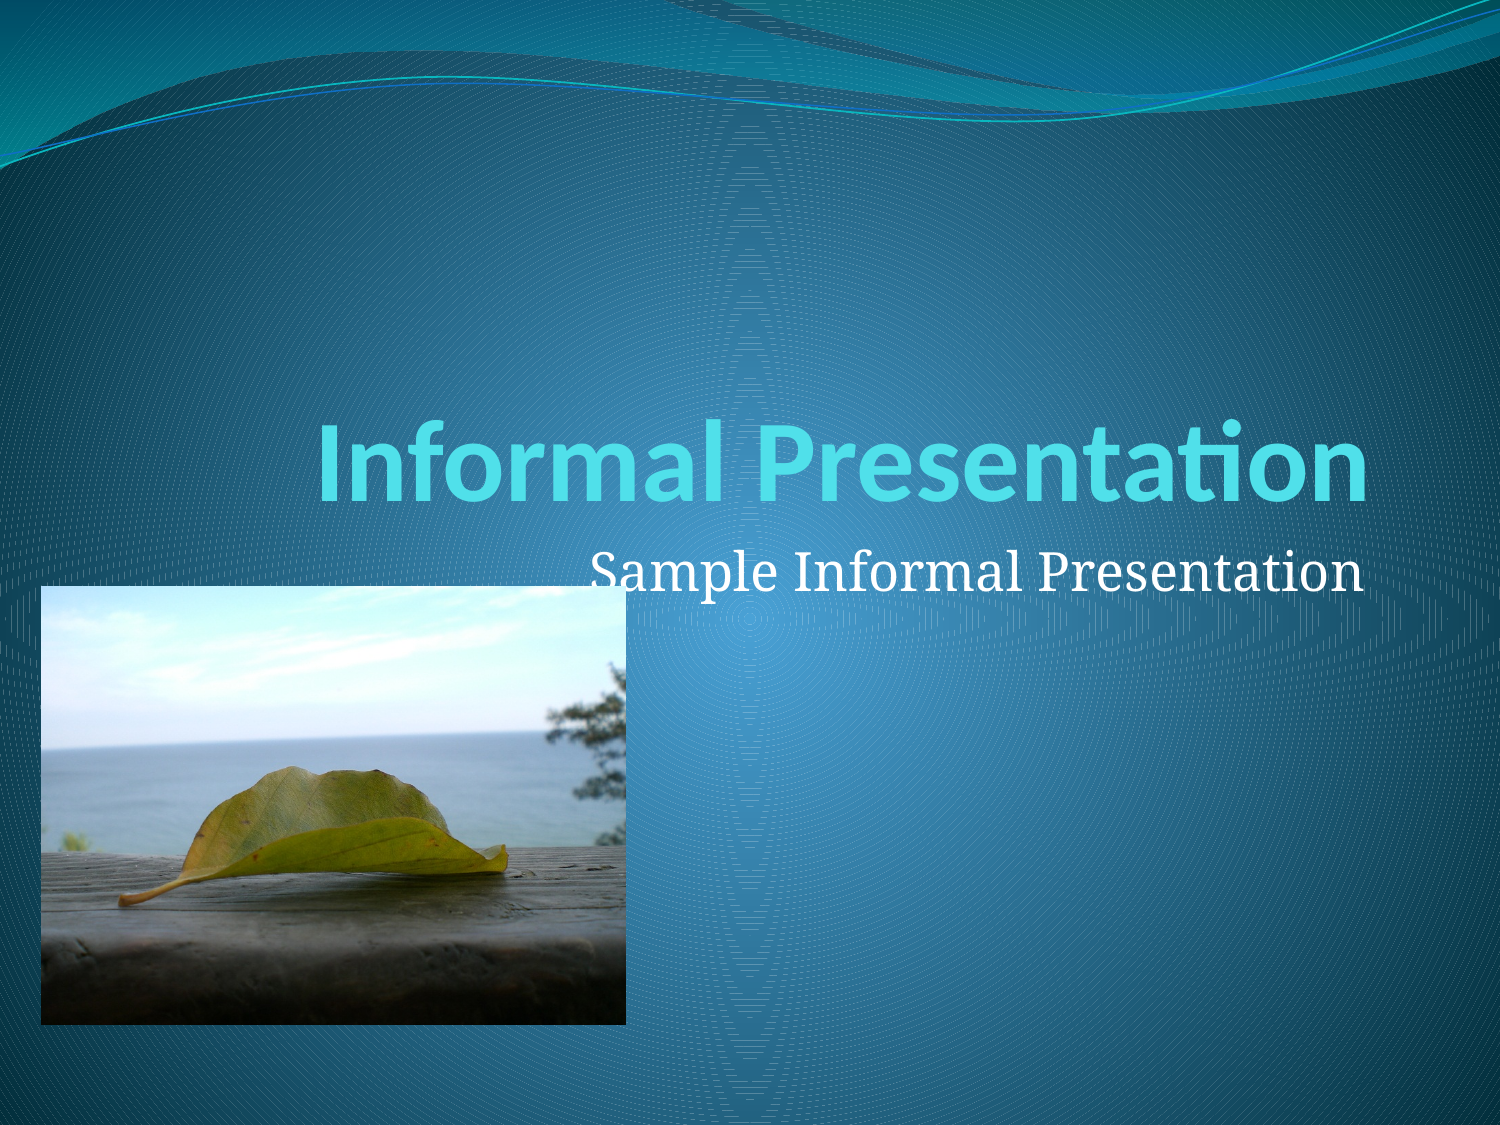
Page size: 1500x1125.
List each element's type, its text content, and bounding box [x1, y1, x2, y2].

picture [40, 585, 627, 1025]
title Informal Presentation [87, 224, 1376, 525]
subtitle Sample Informal Presentation [87, 529, 1376, 818]
table_cell 35 [627, 588, 633, 818]
